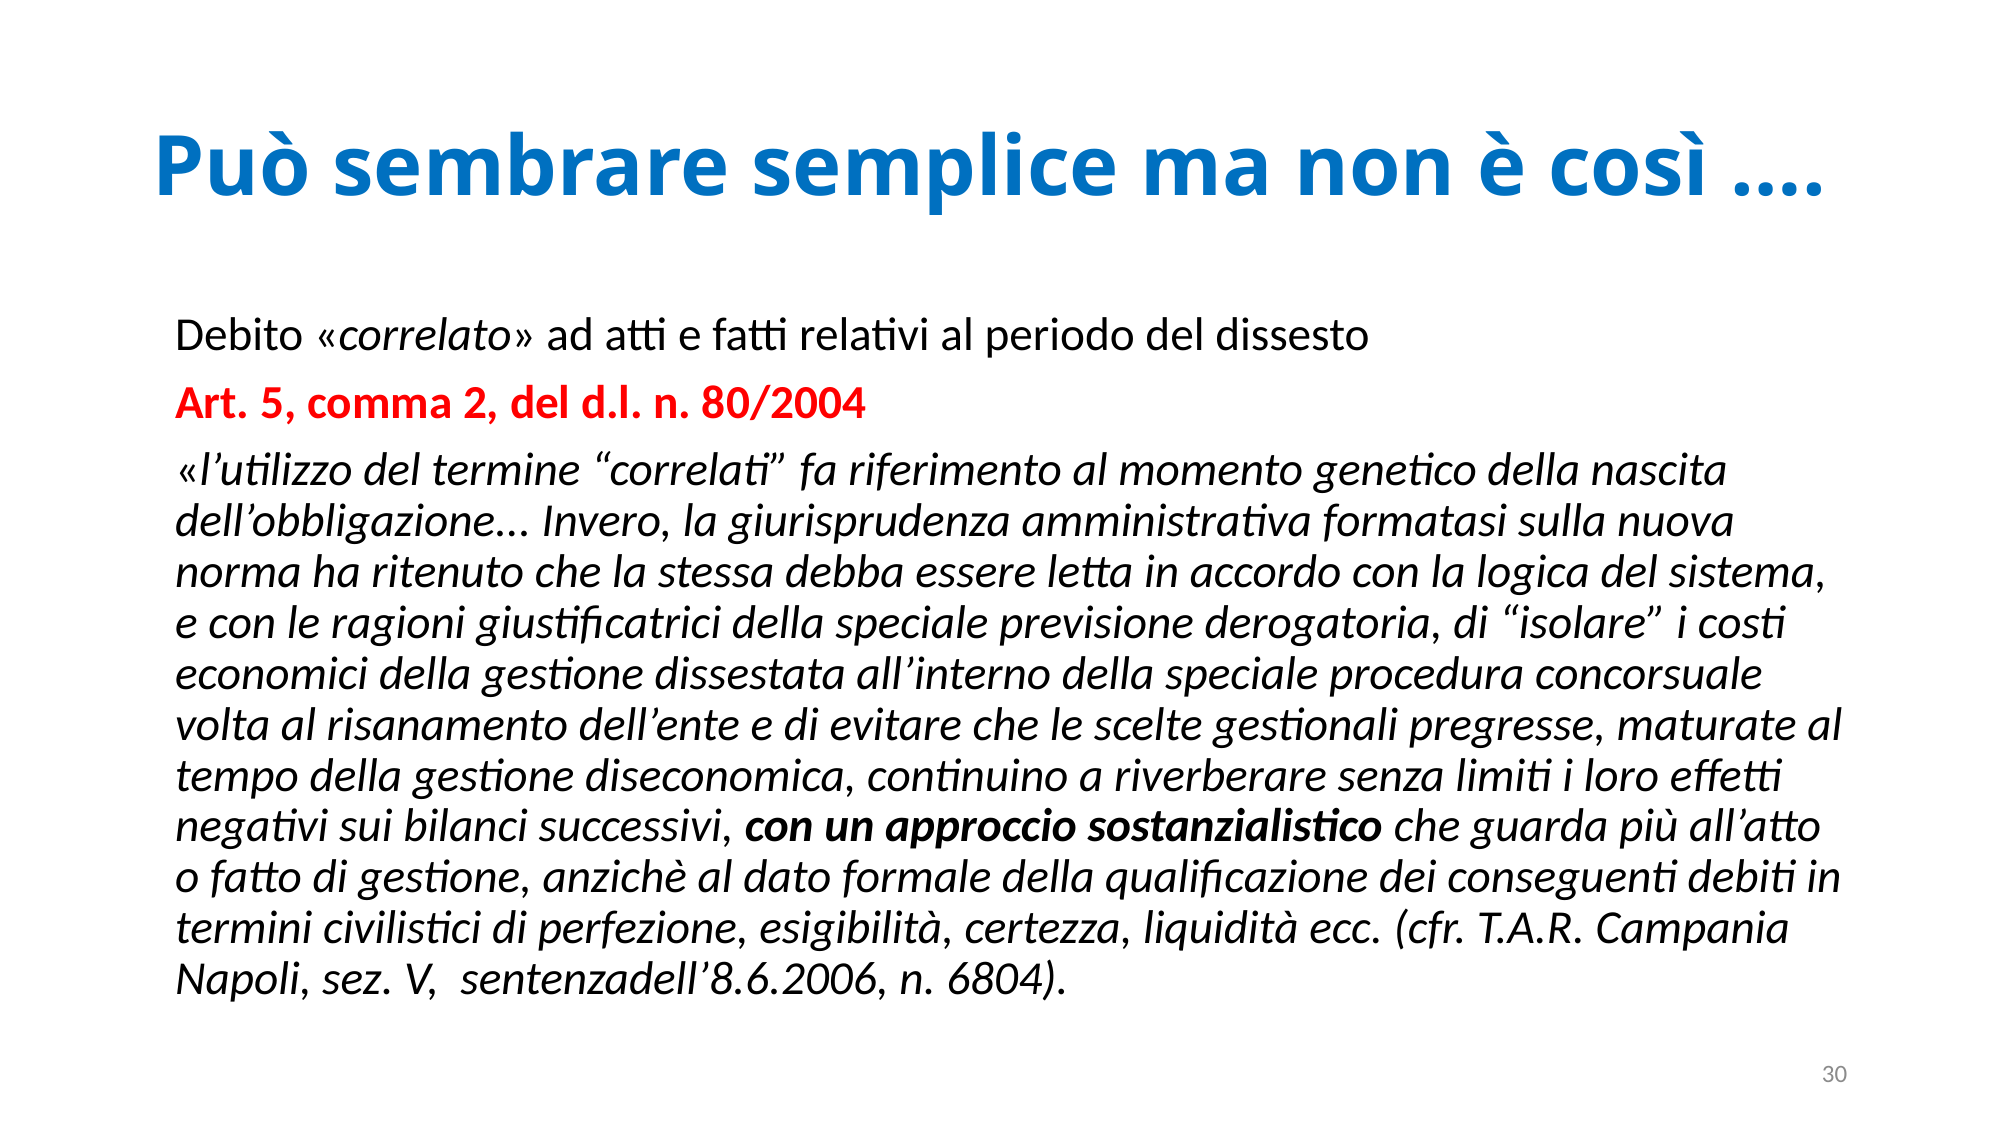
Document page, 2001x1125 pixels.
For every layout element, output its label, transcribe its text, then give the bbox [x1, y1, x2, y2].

title Può sembrare semplice ma non è così …. [137, 59, 1863, 278]
slide_number 31 [1412, 1042, 1863, 1103]
list Debito «correlato» ad atti e fatti relativi al periodo del dissesto Art. 5, comma 2, del d.l. n. 80/2004 «l’utilizzo del termine “correlati” fa riferimento al momento genetico della nascita dell’obbligazione... Invero, la giurisprudenza amministrativa formatasi sulla nuova norma ha ritenuto che la stessa debba essere letta in accordo con la logica del sistema, e con le ragioni giustificatrici della speciale previsione derogatoria, di “isolare” i costi economici della gestione dissestata all’interno della speciale procedura concorsuale volta al risanamento dell’ente e di evitare che le scelte gestionali pregresse, maturate al tempo della gestione diseconomica, continuino a riverberare senza limiti i loro effetti negativi sui bilanci successivi, con un approccio sostanzialistico che guarda più all’atto o fatto di gestione, anzichè al dato formale della qualificazione dei conseguenti debiti in termini civilistici di perfezione, esigibilità, certezza, liquidità ecc. (cfr. T.A.R. Campania Napoli, sez. V, sentenzadell’8.6.2006, n. 6804). [160, 302, 1861, 1017]
